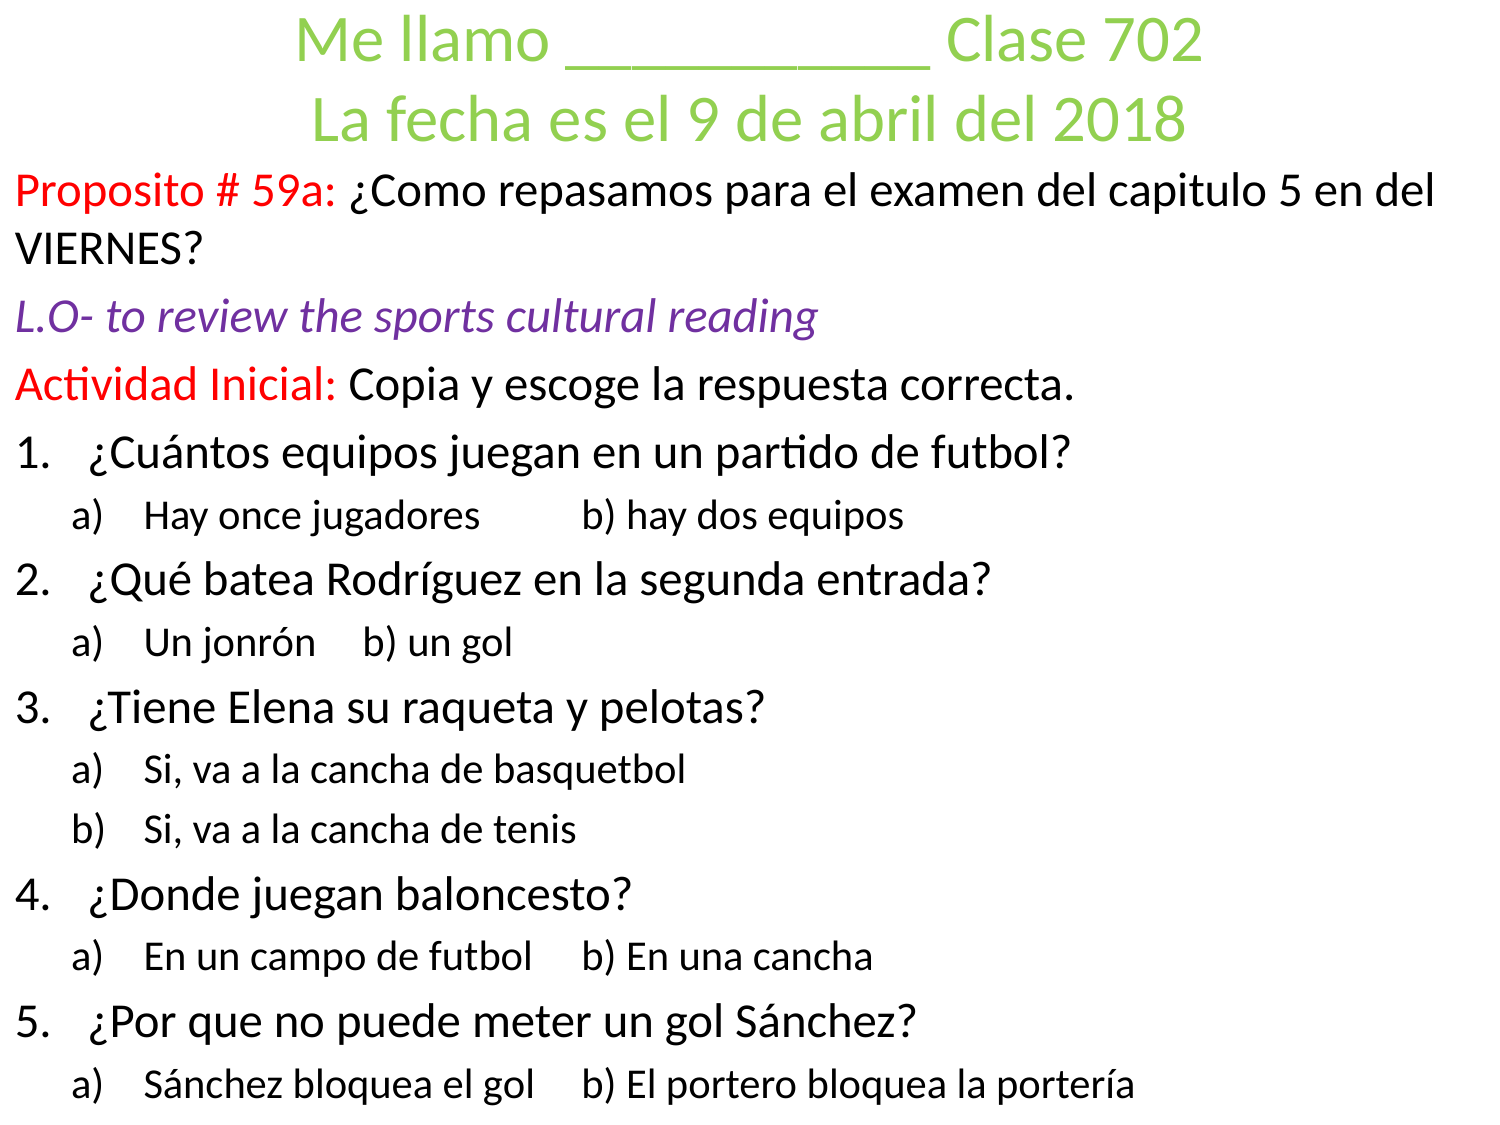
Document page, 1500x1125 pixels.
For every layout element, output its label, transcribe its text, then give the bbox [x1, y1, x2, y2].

text_box Me llamo ___________ Clase 702 La fecha es el 9 de abril del 2018 [74, 0, 1425, 149]
text_box Proposito # 59a: ¿Como repasamos para el examen del capitulo 5 en del VIERNES? L.O- to review the sports cultural reading Actividad Inicial: Copia y escoge la respuesta correcta. ¿Cuántos equipos juegan en un partido de futbol? Hay once jugadores b) hay dos equipos ¿Qué batea Rodríguez en la segunda entrada? Un jonrón b) un gol ¿Tiene Elena su raqueta y pelotas? Si, va a la cancha de basquetbol Si, va a la cancha de tenis ¿Donde juegan baloncesto? En un campo de futbol b) En una cancha ¿Por que no puede meter un gol Sánchez? Sánchez bloquea el gol b) El portero bloquea la portería [0, 149, 1500, 1125]
